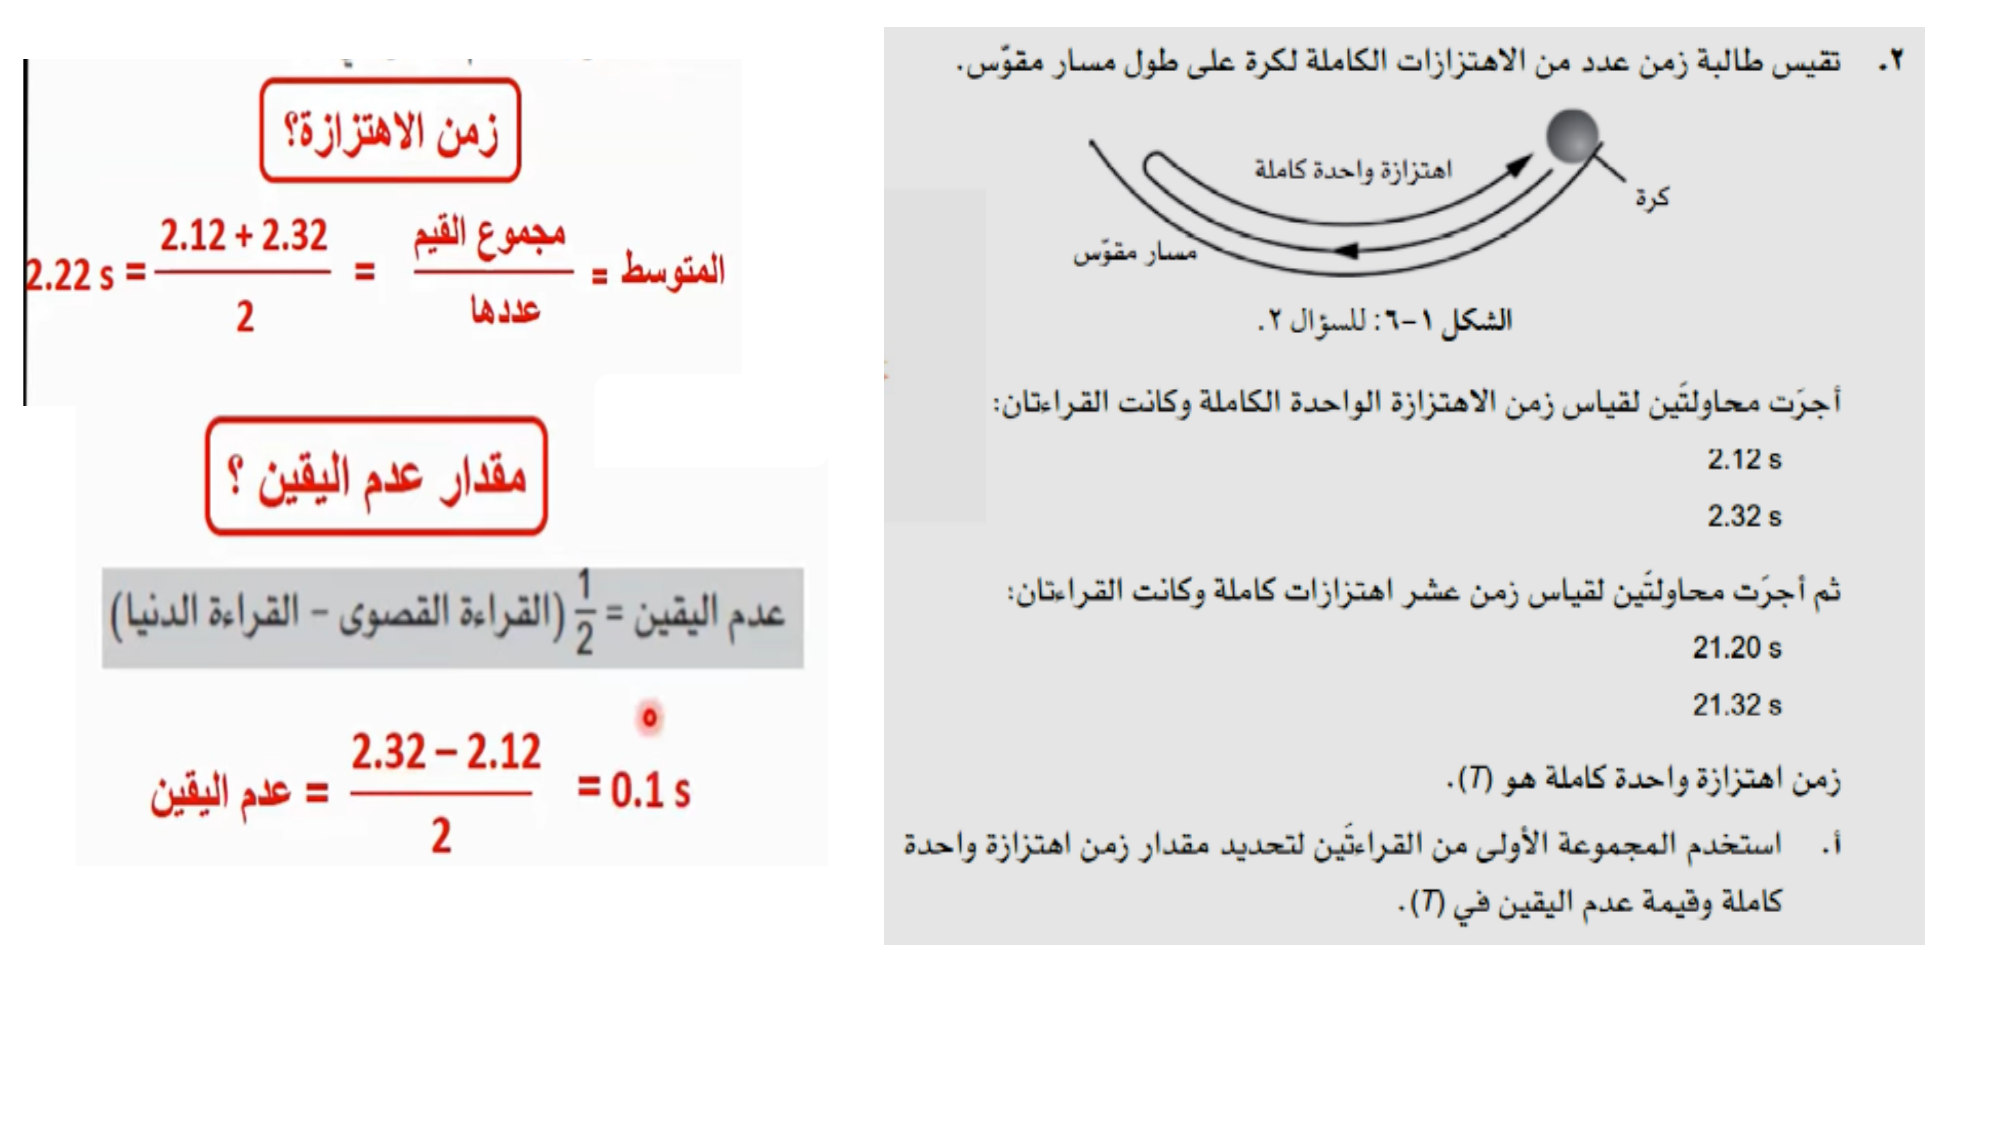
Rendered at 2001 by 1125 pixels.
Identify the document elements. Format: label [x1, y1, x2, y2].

picture [23, 59, 742, 406]
picture [884, 27, 1925, 945]
text_box [75, 374, 828, 866]
